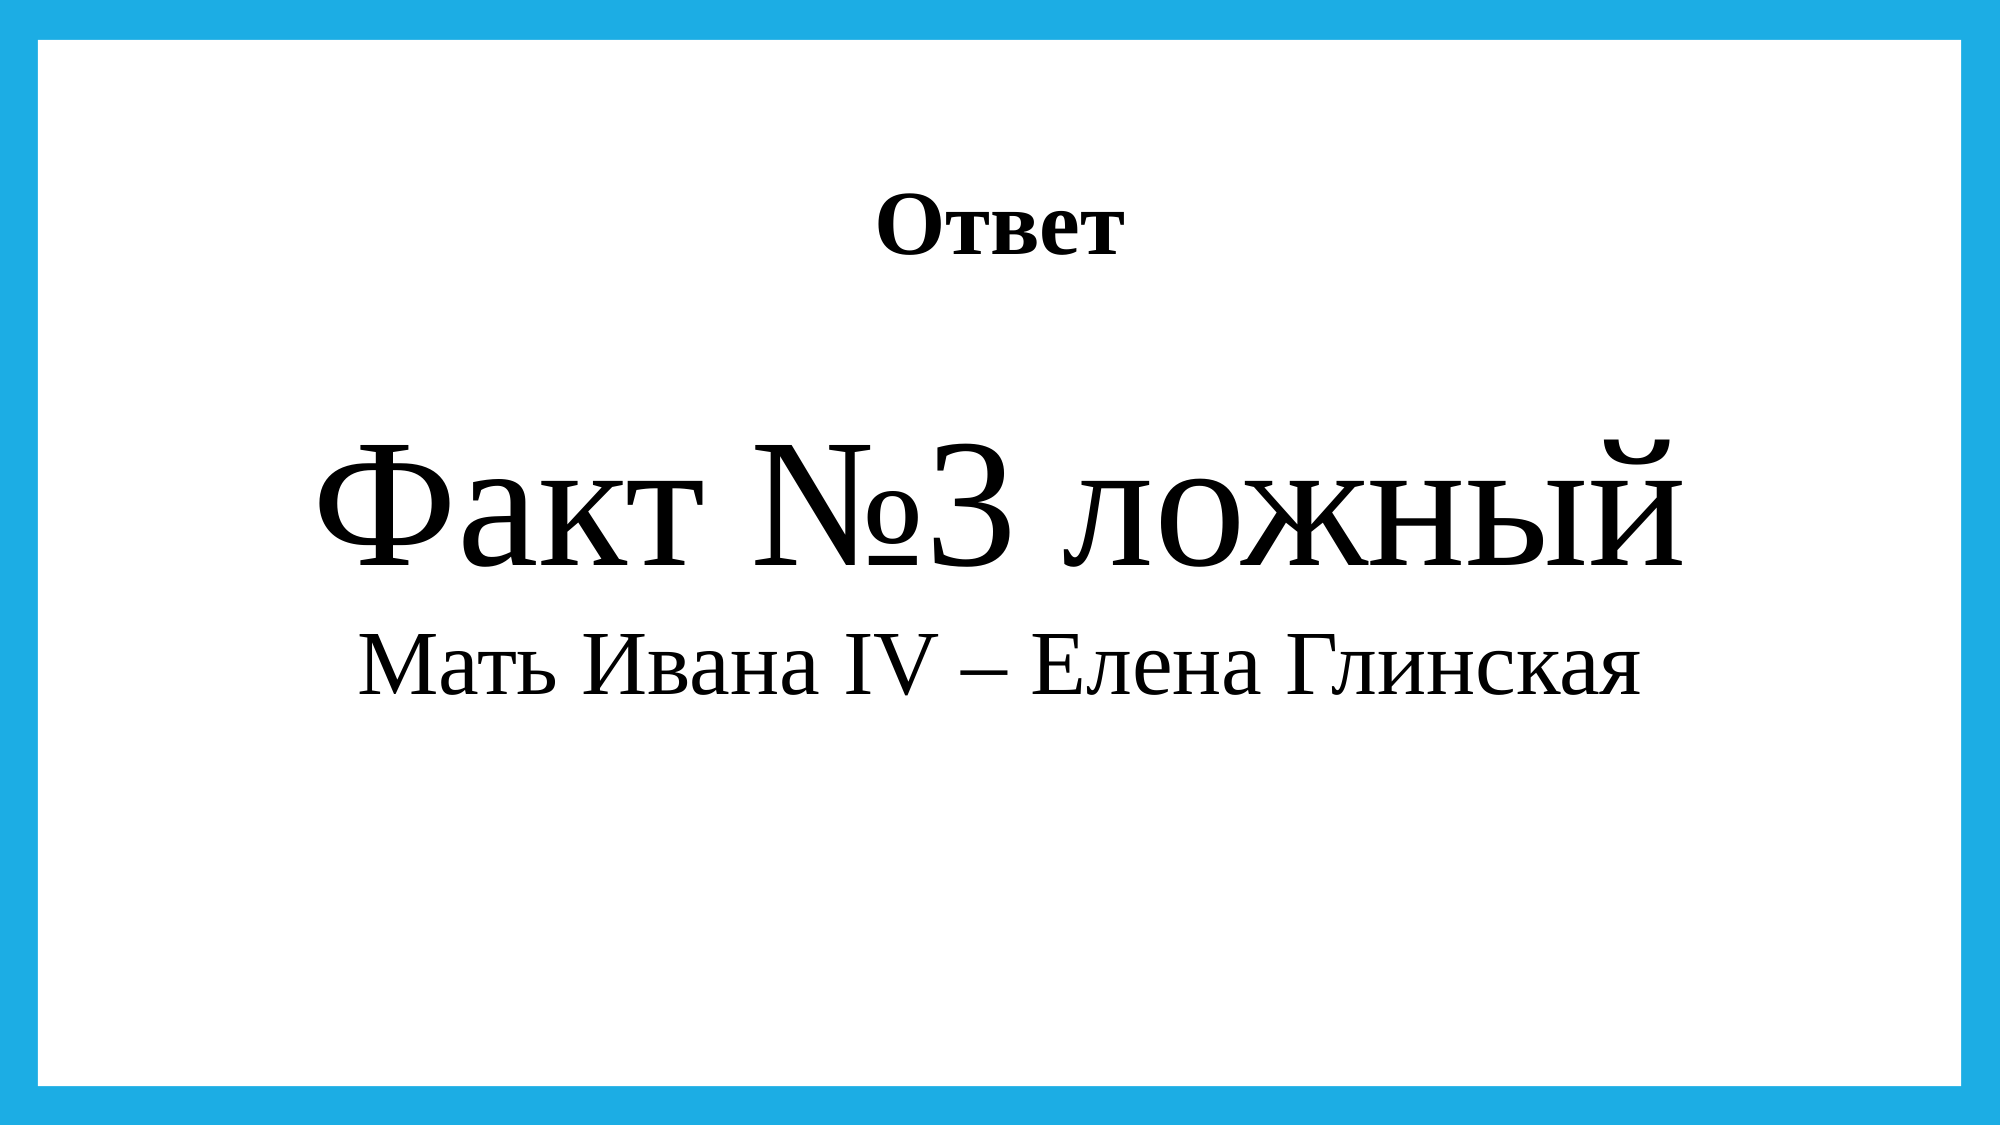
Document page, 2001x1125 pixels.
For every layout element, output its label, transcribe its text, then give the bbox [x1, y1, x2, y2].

text_box Ответ Факт №3 ложный Мать Ивана IV – Елена Глинская [51, 155, 1949, 720]
